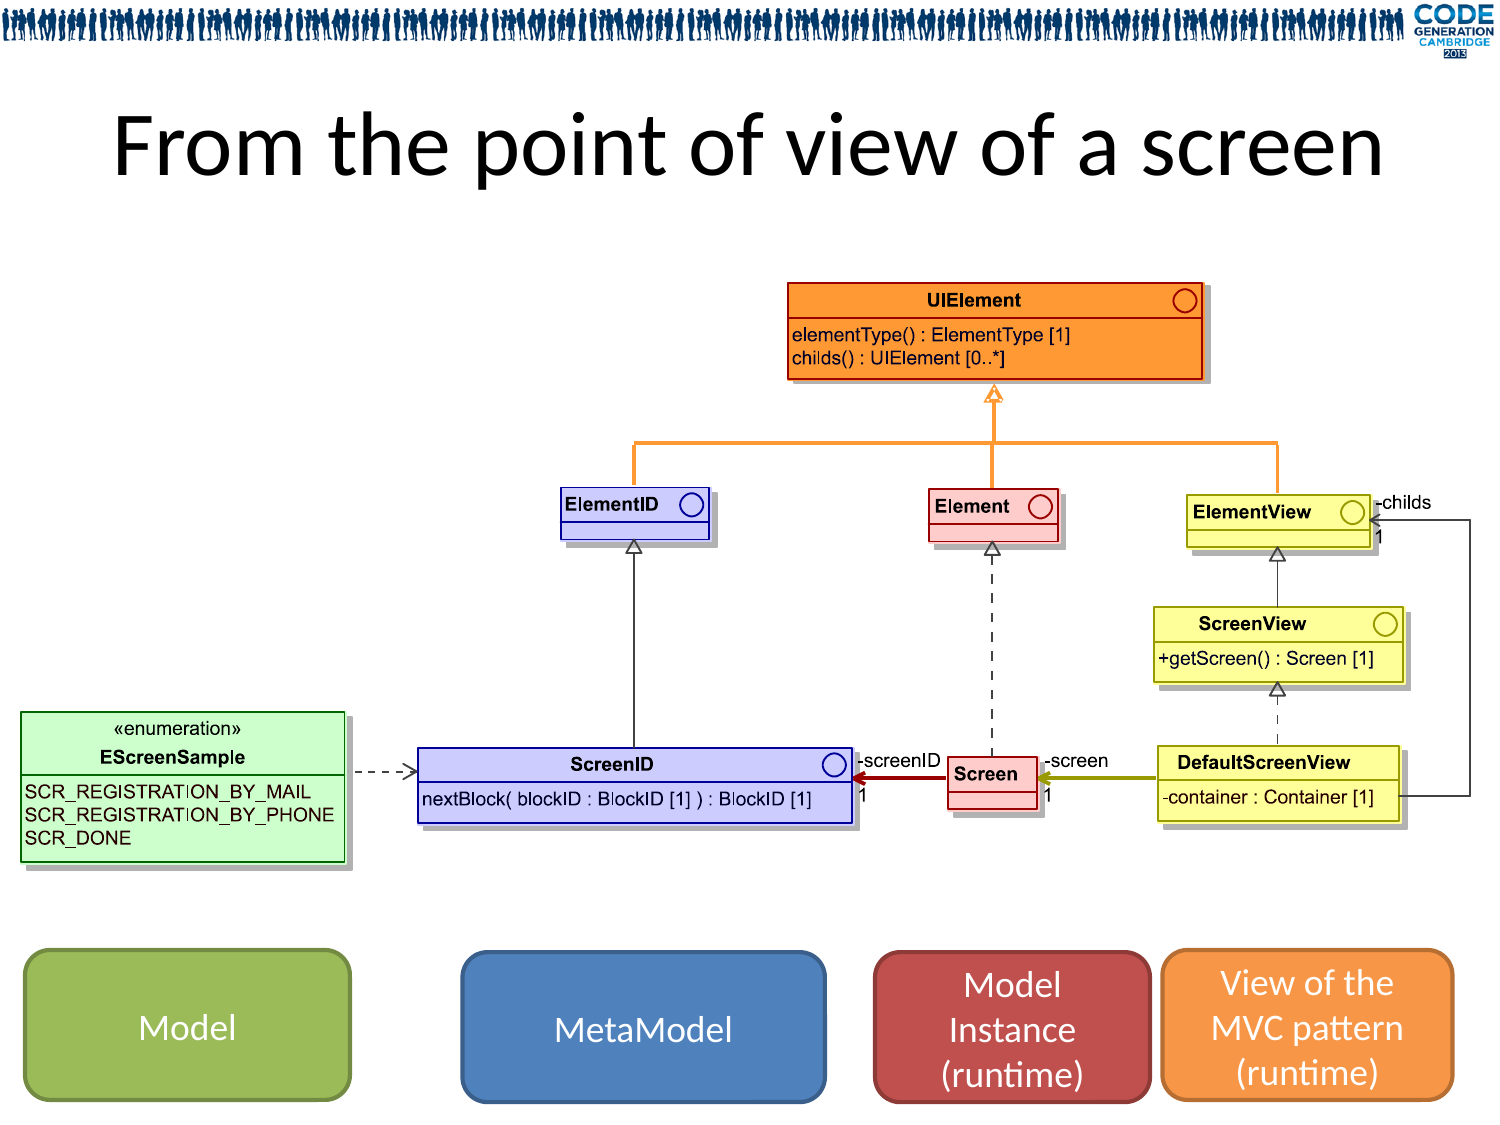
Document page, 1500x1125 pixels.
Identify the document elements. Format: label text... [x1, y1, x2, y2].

text_box View of the MVC pattern (runtime) [1160, 947, 1455, 1103]
text_box Model Instance (runtime) [872, 950, 1153, 1105]
text_box MetaModel [460, 950, 828, 1105]
picture [0, 0, 1500, 75]
text_box Model [22, 947, 353, 1103]
title From the point of view of a screen [75, 45, 1425, 233]
picture [6, 274, 1480, 876]
